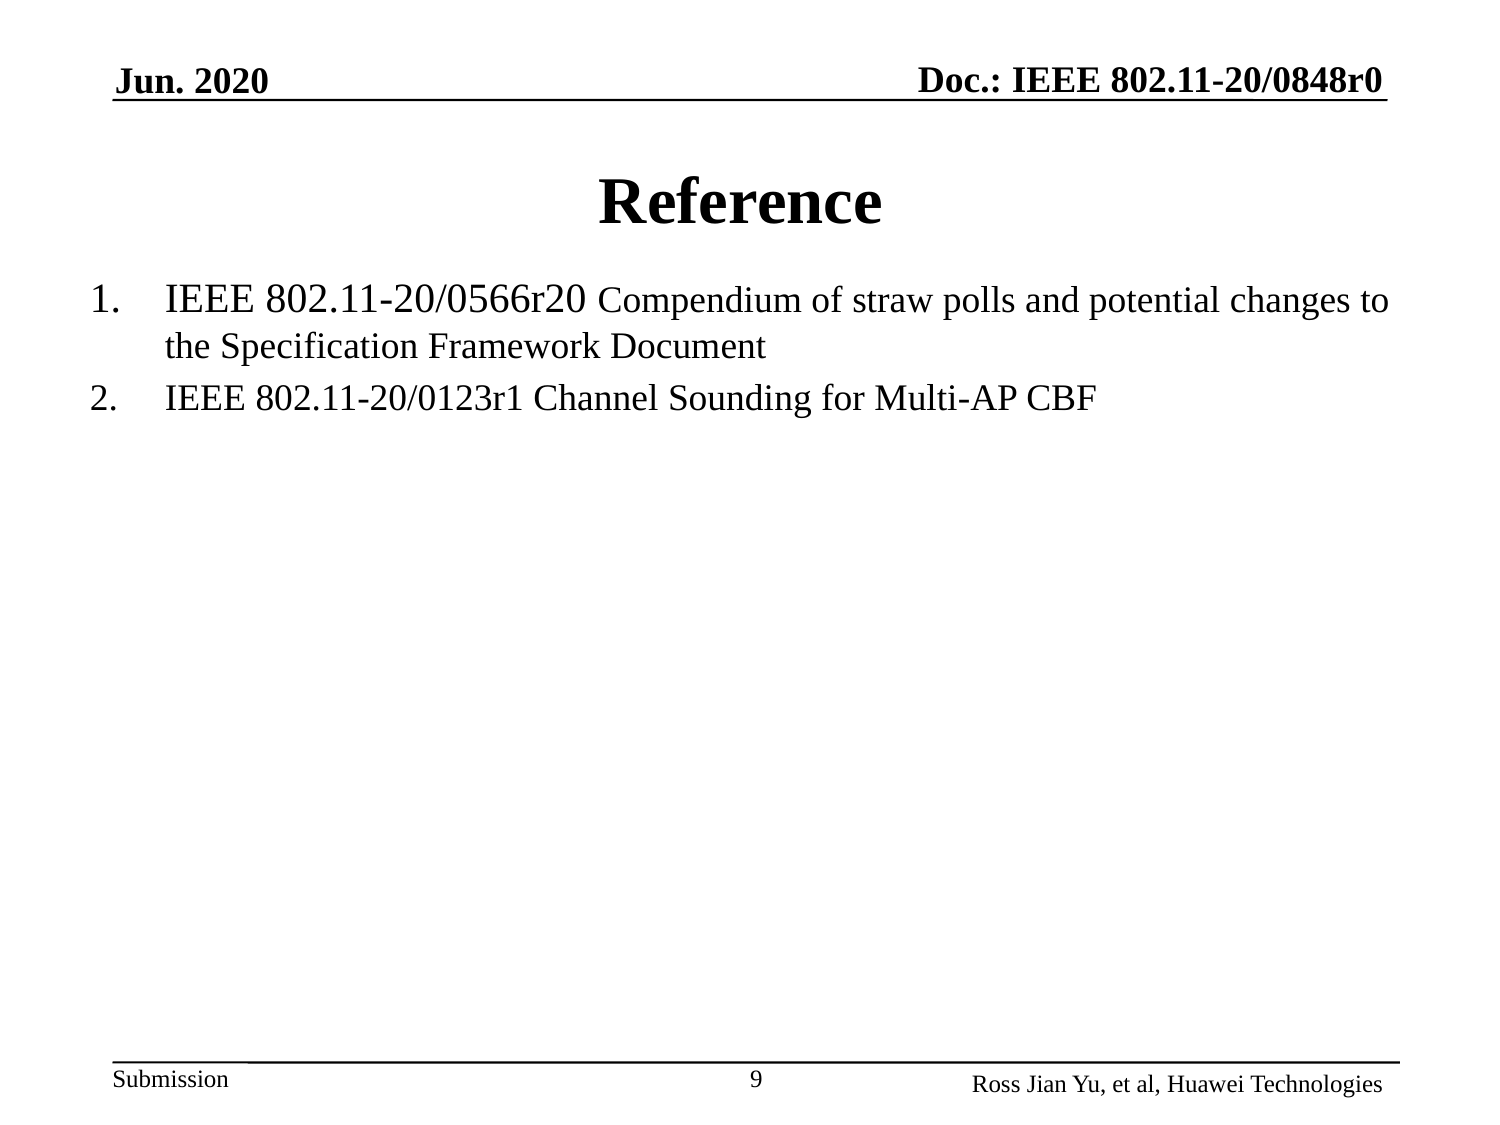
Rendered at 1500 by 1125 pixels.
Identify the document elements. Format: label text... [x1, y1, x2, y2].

slide_number 9 [741, 1061, 772, 1093]
title Reference [74, 101, 1425, 262]
list IEEE 802.11-20/0566r20 Compendium of straw polls and potential changes to the Specification Framework Document IEEE 802.11-20/0123r1 Channel Sounding for Multi-AP CBF [74, 262, 1425, 1013]
